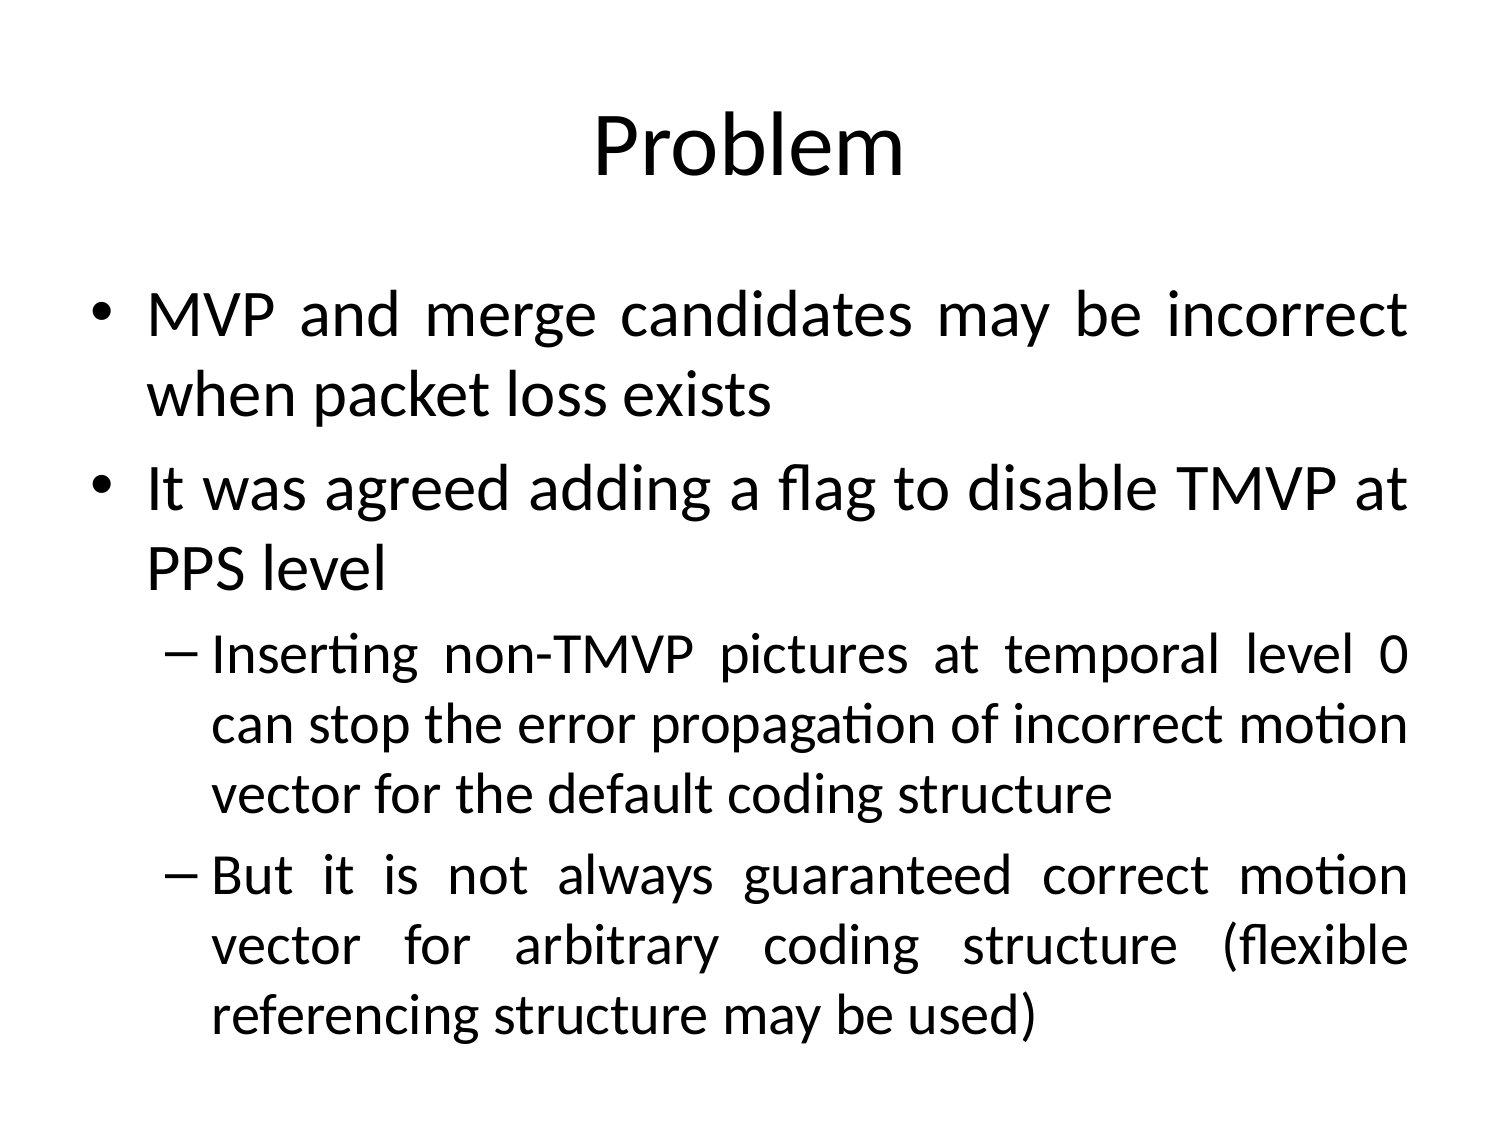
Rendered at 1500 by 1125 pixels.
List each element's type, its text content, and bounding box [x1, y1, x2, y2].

list MVP and merge candidates may be incorrect when packet loss exists It was agreed adding a flag to disable TMVP at PPS level Inserting non-TMVP pictures at temporal level 0 can stop the error propagation of incorrect motion vector for the default coding structure But it is not always guaranteed correct motion vector for arbitrary coding structure (flexible referencing structure may be used) [75, 262, 1425, 1005]
title Problem [75, 45, 1425, 233]
